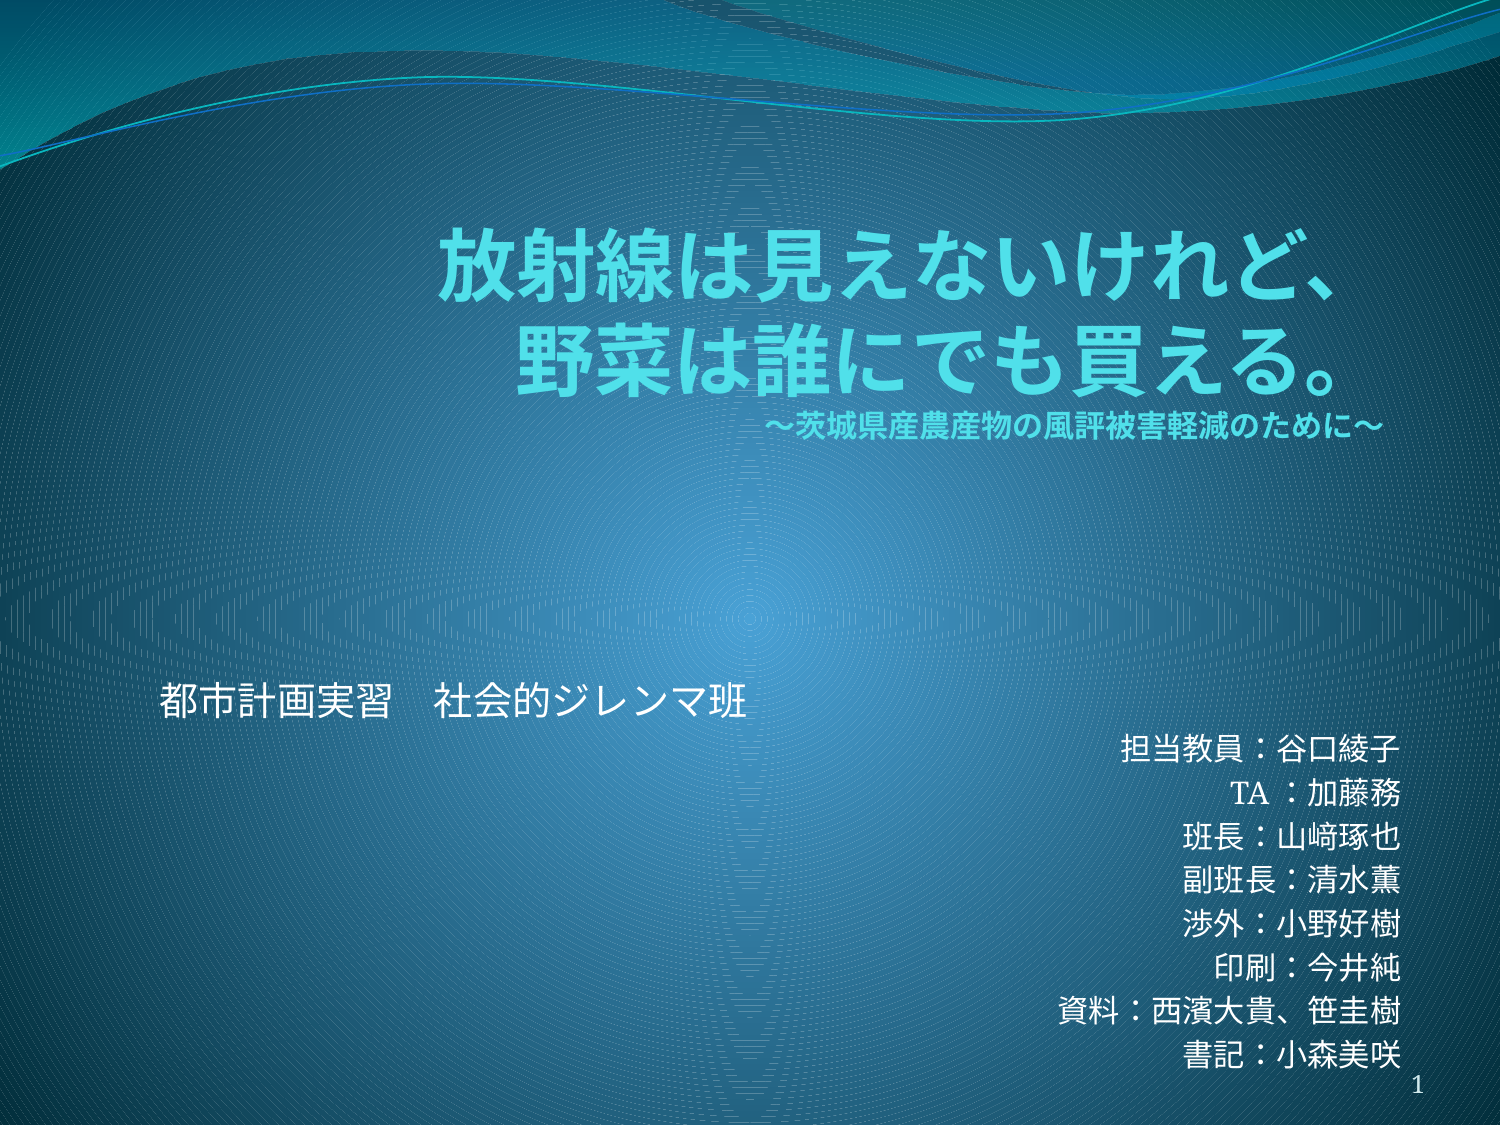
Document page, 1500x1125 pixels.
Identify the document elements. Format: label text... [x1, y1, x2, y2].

title 放射線は見えないけれど、 野菜は誰にでも買える。 ～茨城県産農産物の風評被害軽減のために～ [112, 208, 1388, 540]
slide_number 1 [1299, 1042, 1425, 1103]
subtitle 都市計画実習 社会的ジレンマ班 担当教員：谷口綾子 TA：加藤務 班長：山﨑琢也 副班長：清水薫 渉外：小野好樹 印刷：今井純 資料：西濱大貴、笹圭樹 書記：小森美咲 [159, 668, 1412, 1083]
